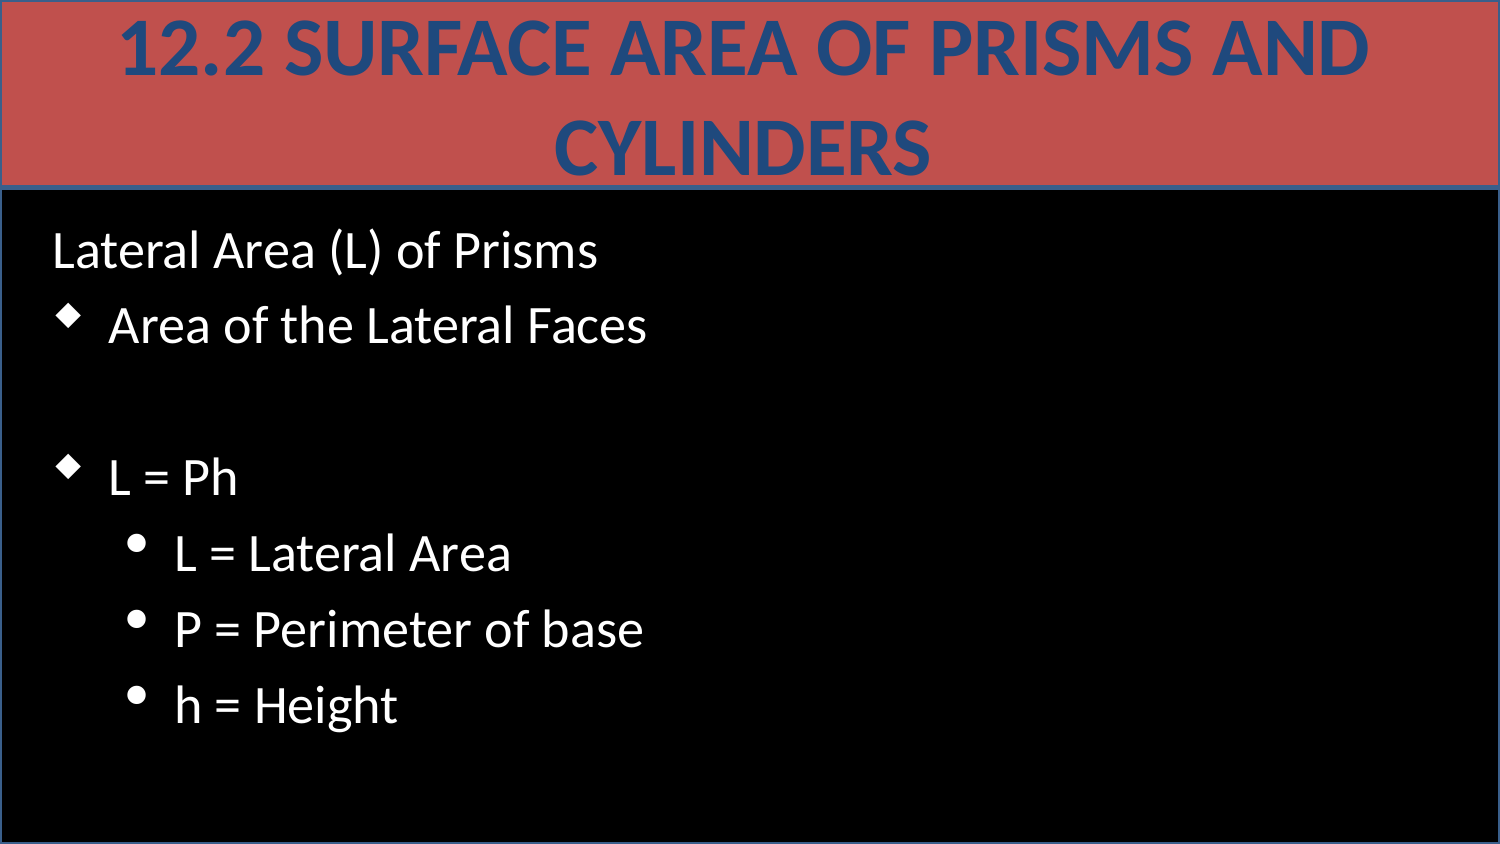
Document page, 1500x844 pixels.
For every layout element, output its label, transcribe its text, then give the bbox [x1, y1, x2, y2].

list Lateral Area (L) of Prisms Area of the Lateral Faces L = Ph L = Lateral Area P = Perimeter of base h = Height [37, 206, 1450, 754]
title 12.2 Surface Area of Prisms and Cylinders [37, 33, 1450, 150]
